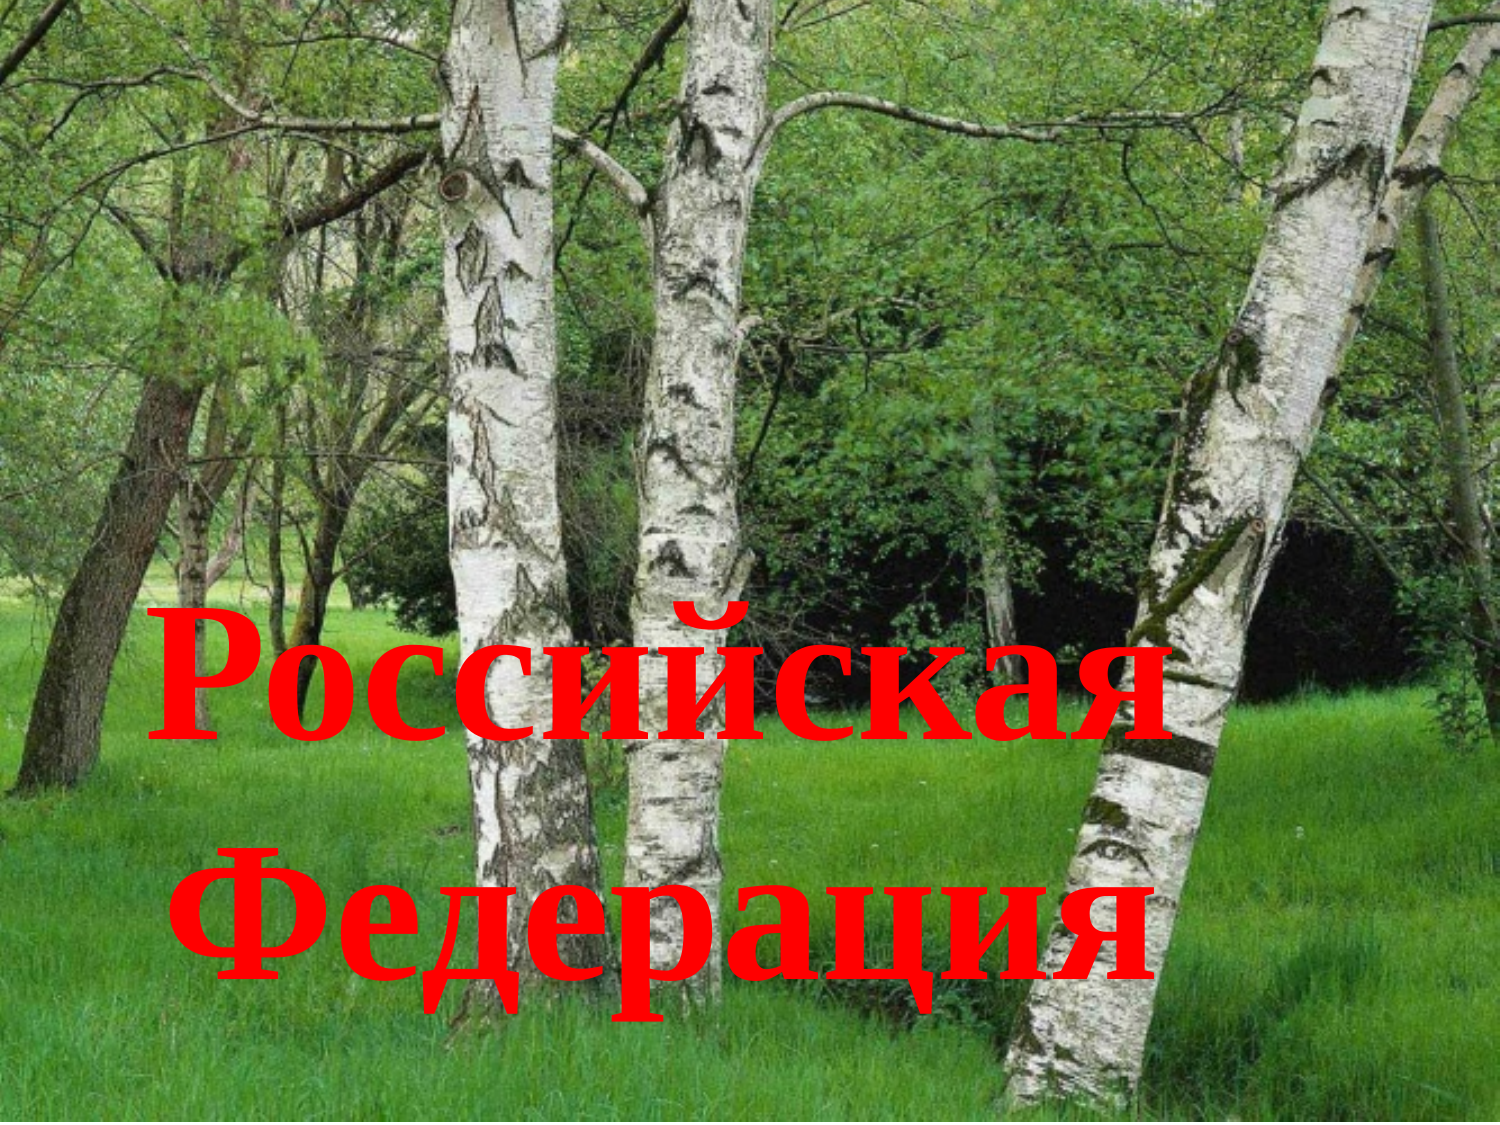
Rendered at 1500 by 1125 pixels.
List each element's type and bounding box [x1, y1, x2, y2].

list [0, 0, 1500, 1123]
